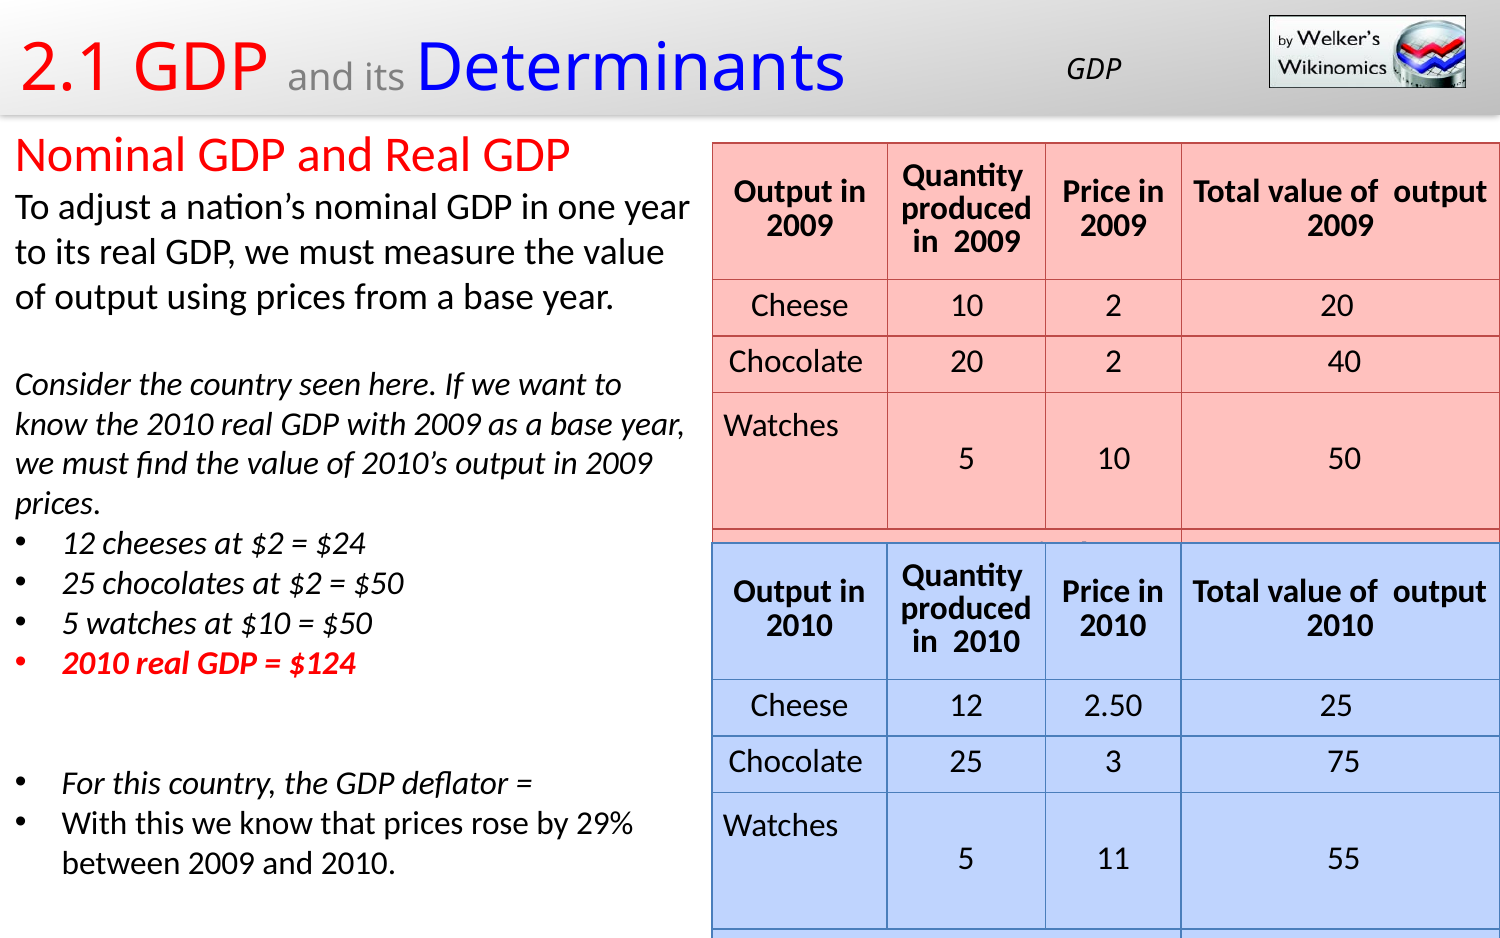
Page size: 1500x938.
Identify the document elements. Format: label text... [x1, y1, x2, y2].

table_header Total value of output 2010 [1182, 544, 1499, 679]
table_cell 2.50 [1046, 680, 1180, 735]
table_cell Watches [713, 793, 886, 928]
table_cell 55 [1182, 793, 1499, 928]
table_cell 40 [1182, 337, 1499, 392]
table_header Total value of output 2009 [1182, 144, 1499, 279]
table_cell 20 [1182, 280, 1499, 335]
table_cell 3 [1046, 737, 1180, 792]
table_cell 11 [1046, 793, 1180, 928]
table_cell 10 [1046, 393, 1181, 528]
table_cell 50 [1182, 393, 1499, 528]
table_cell 2 [1046, 337, 1181, 392]
table_cell Cheese [713, 680, 886, 735]
table_header Quantity produced in 2010 [888, 544, 1045, 679]
table_header Price in 2010 [1046, 544, 1180, 679]
table_cell Cheese [713, 280, 887, 335]
table_cell Nominal GDP: [713, 930, 1180, 938]
table_header Price in 2009 [1046, 144, 1181, 279]
table_header Output in 2010 [713, 544, 886, 679]
table_header Output in 2009 [713, 144, 887, 279]
table_cell 25 [1182, 680, 1499, 735]
table_header Quantity produced in 2009 [888, 144, 1045, 279]
table_cell 20 [888, 337, 1045, 392]
table_cell 2 [1046, 280, 1181, 335]
table_cell 12 [888, 680, 1045, 735]
table_cell Watches [713, 393, 887, 528]
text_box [0, 0, 1500, 115]
table_cell Chocolate [713, 337, 887, 392]
table_cell 10 [888, 280, 1045, 335]
table_cell 5 [888, 793, 1045, 928]
table_cell 5 [888, 393, 1045, 528]
table_cell 160 [1182, 930, 1499, 938]
table_cell 75 [1182, 737, 1499, 792]
table_cell 110 [1182, 530, 1499, 542]
table_cell Chocolate [713, 737, 886, 792]
table_cell 25 [888, 737, 1045, 792]
table_cell Nominal GDP: [713, 530, 1181, 542]
